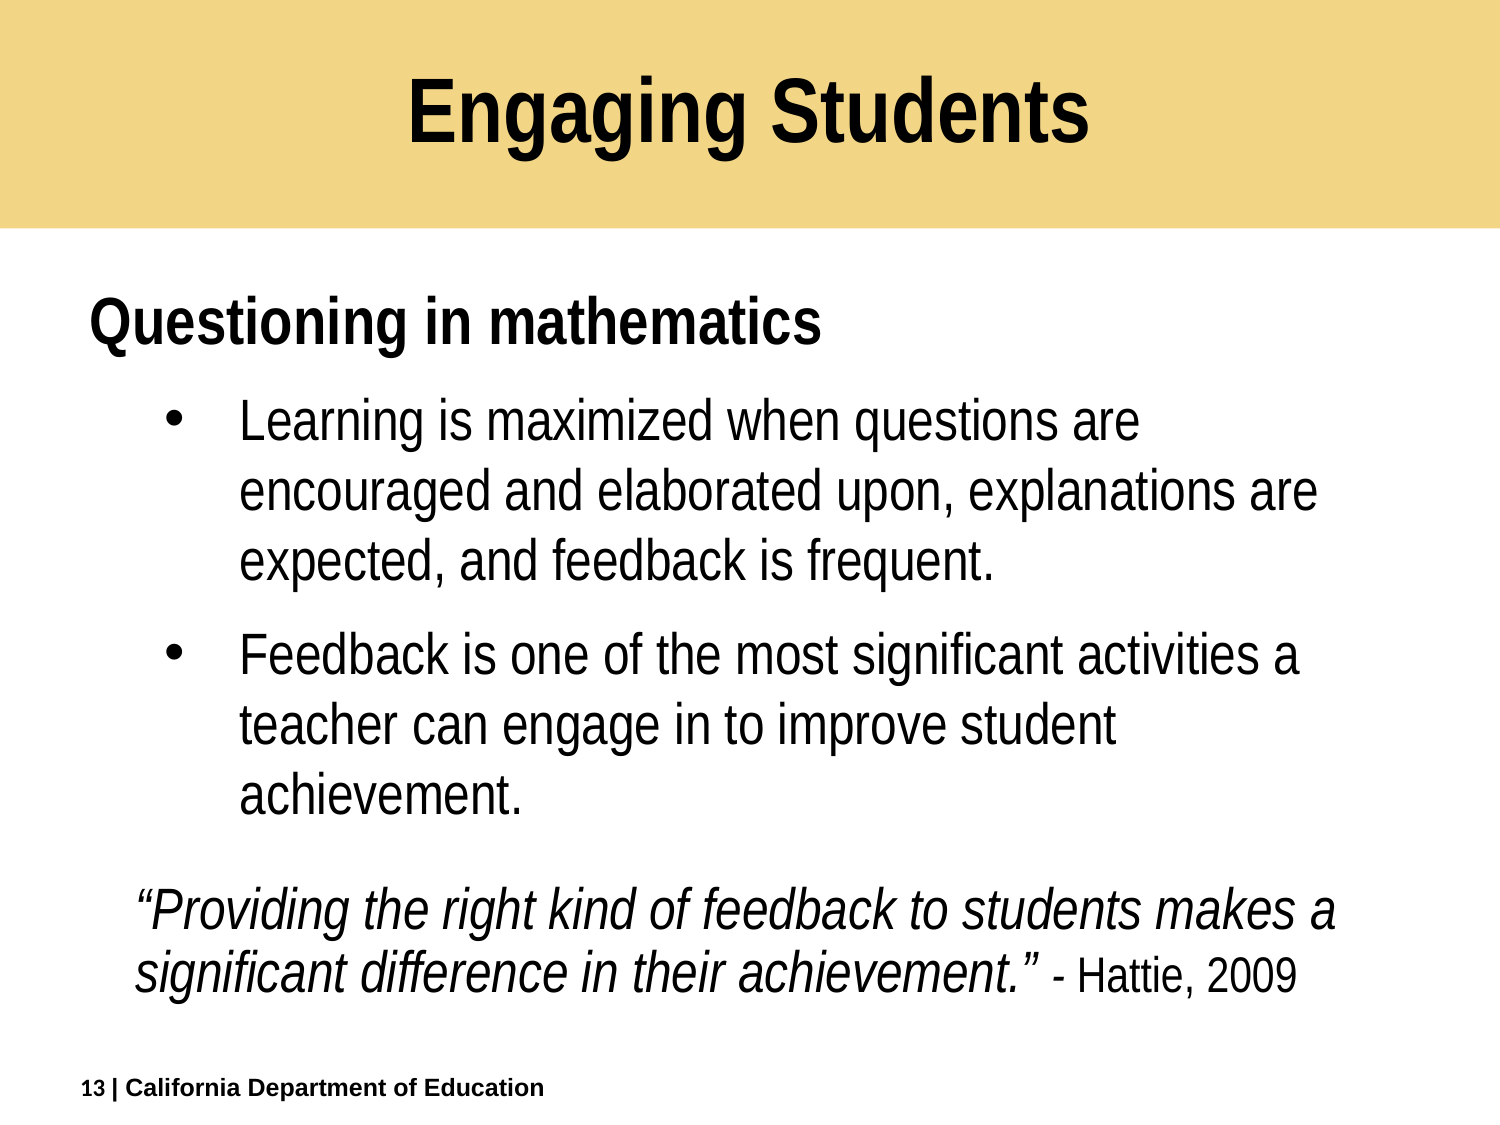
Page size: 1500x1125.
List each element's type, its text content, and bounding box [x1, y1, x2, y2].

text_box Questioning in mathematics Learning is maximized when questions are encouraged and elaborated upon, explanations are expected, and feedback is frequent. Feedback is one of the most significant activities a teacher can engage in to improve student achievement. [75, 270, 1388, 1000]
text_box “Providing the right kind of feedback to students makes a significant difference in their achievement.” - Hattie, 2009 [120, 872, 1450, 1013]
footer | California Department of Education [121, 1064, 699, 1124]
title Engaging Students [74, 11, 1426, 200]
slide_number 13 [55, 1064, 121, 1124]
